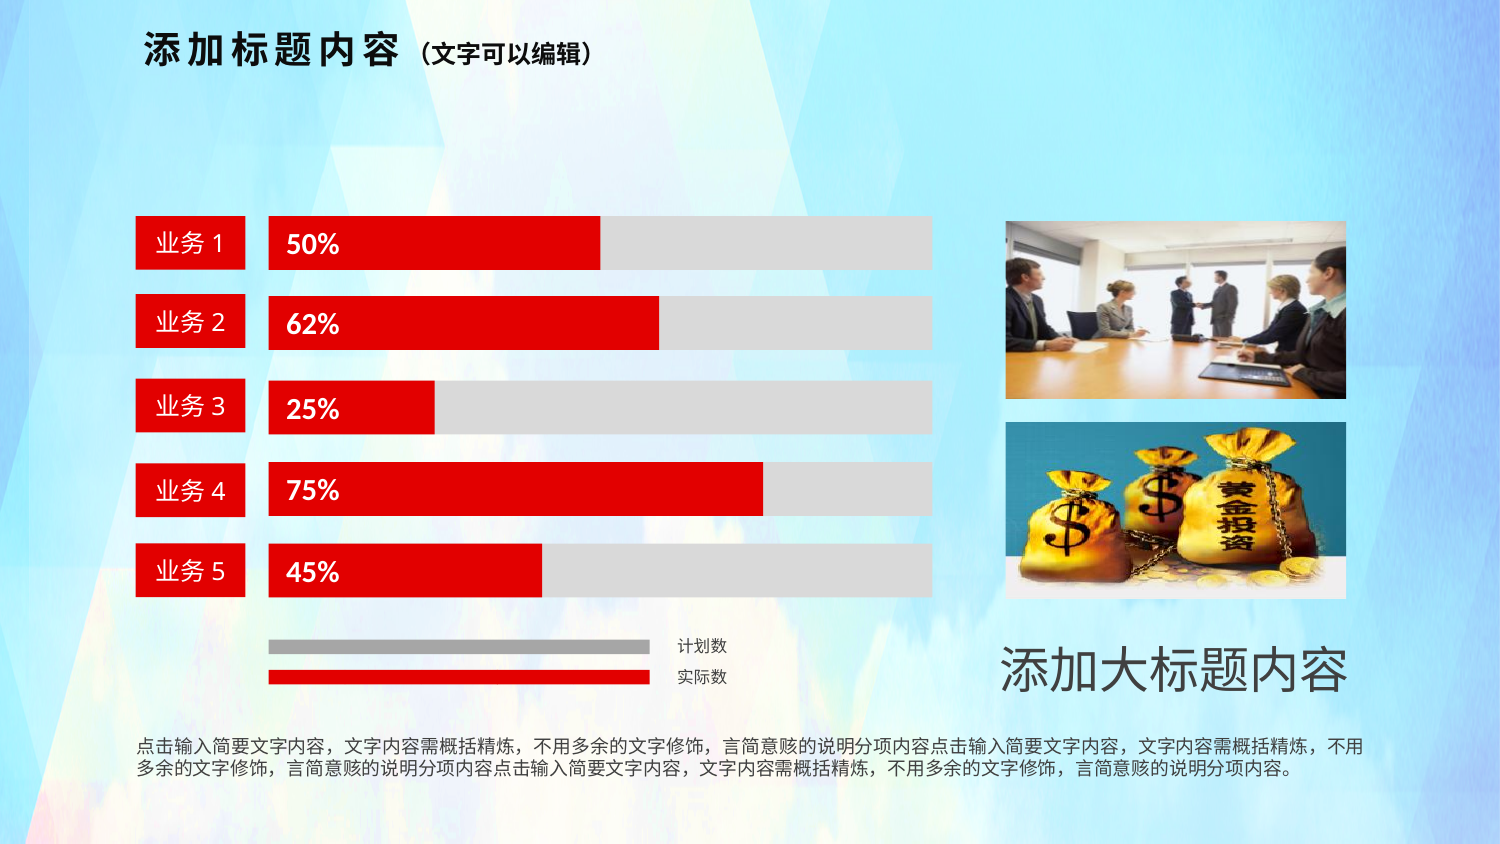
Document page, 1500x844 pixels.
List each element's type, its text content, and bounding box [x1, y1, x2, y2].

text_box 业务4 [135, 463, 246, 518]
text_box 点击输入简要文字内容，文字内容需概括精炼，不用多余的文字修饰，言简意赅的说明分项内容点击输入简要文字内容，文字内容需概括精炼，不用多余的文字修饰，言简意赅的说明分项内容点击输入简要文字内容，文字内容需概括精炼，不用多余的文字修饰，言简意赅的说明分项内容。 [125, 728, 1375, 786]
text_box 业务3 [135, 378, 246, 433]
text_box 添加大标题内容 [987, 633, 1361, 705]
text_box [265, 541, 933, 600]
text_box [268, 669, 650, 685]
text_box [265, 293, 933, 352]
text_box [268, 639, 650, 655]
text_box 添加标题内容（文字可以编辑） [132, 20, 618, 77]
text_box 计划数 [665, 629, 739, 661]
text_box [265, 378, 933, 437]
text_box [265, 459, 933, 518]
text_box 业务5 [135, 543, 246, 598]
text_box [265, 213, 933, 272]
text_box [1005, 422, 1347, 599]
text_box 业务2 [135, 294, 246, 348]
text_box 实际数 [665, 661, 739, 693]
picture [0, 0, 1500, 844]
text_box 业务1 [135, 216, 246, 270]
text_box [1005, 221, 1347, 399]
